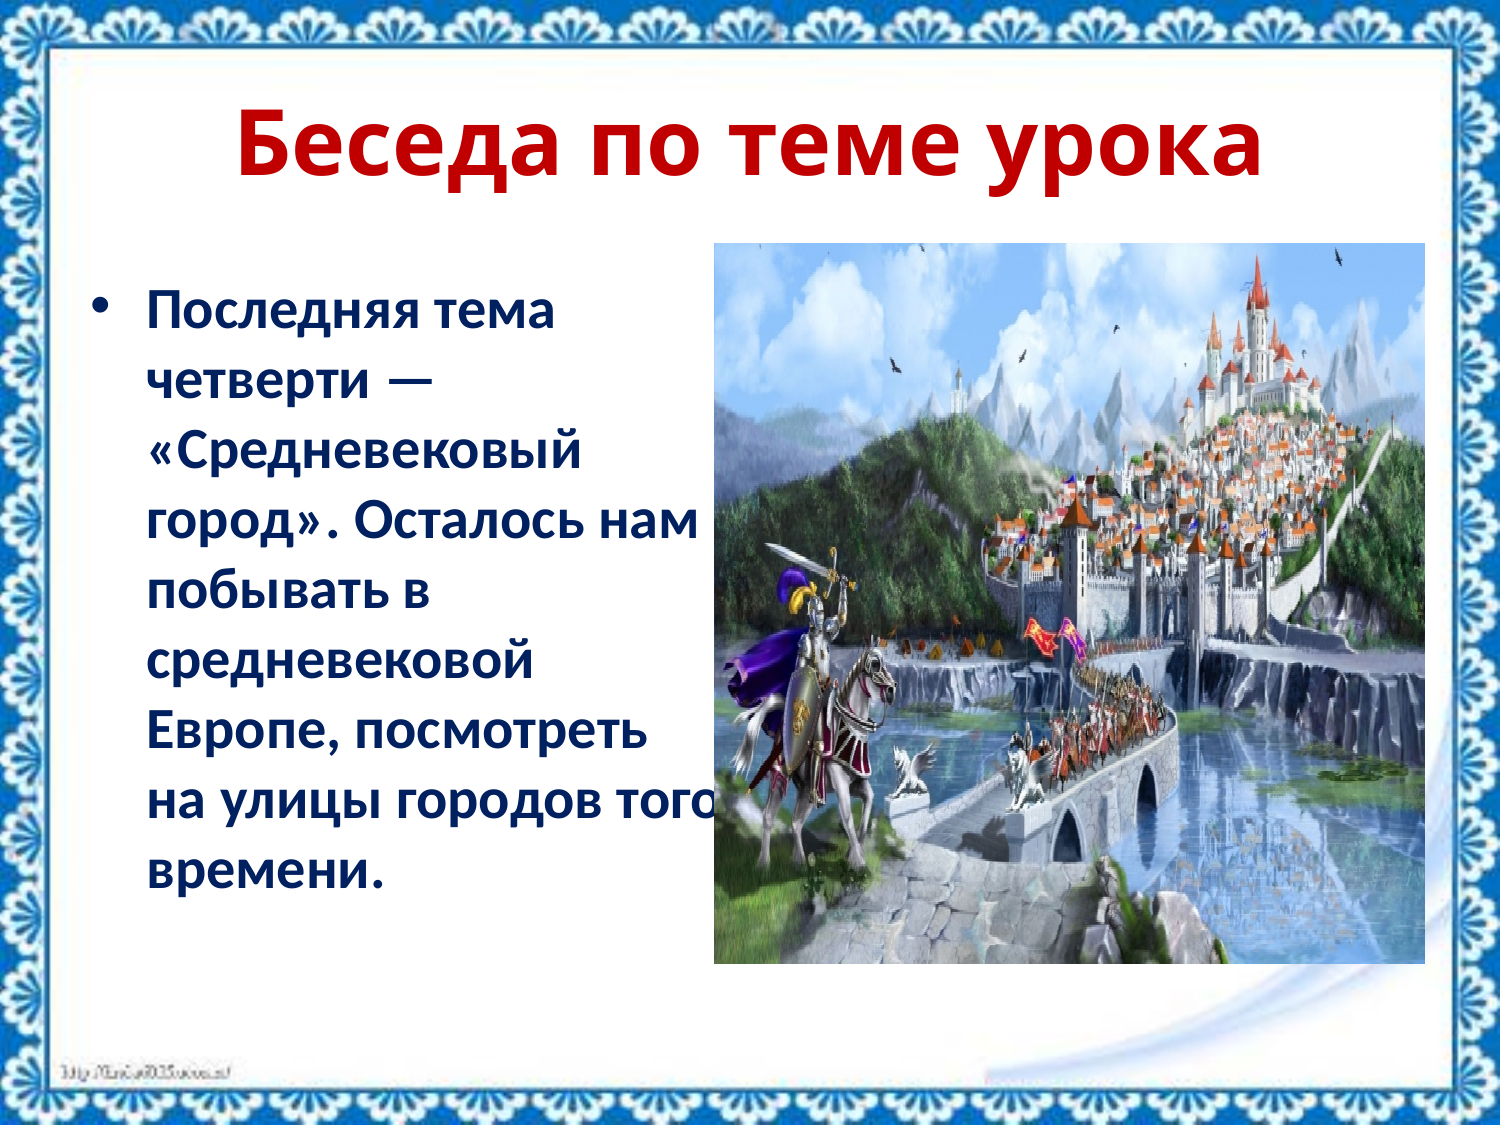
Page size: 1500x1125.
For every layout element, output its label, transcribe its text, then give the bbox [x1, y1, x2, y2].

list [714, 243, 1426, 965]
list Последняя тема четверти — «Средневековый город». Осталось нам побывать в средневековой Европе, посмотреть на улицы городов того времени. [75, 262, 738, 1005]
title Беседа по теме урока [75, 45, 1425, 233]
picture [0, 0, 1500, 1125]
